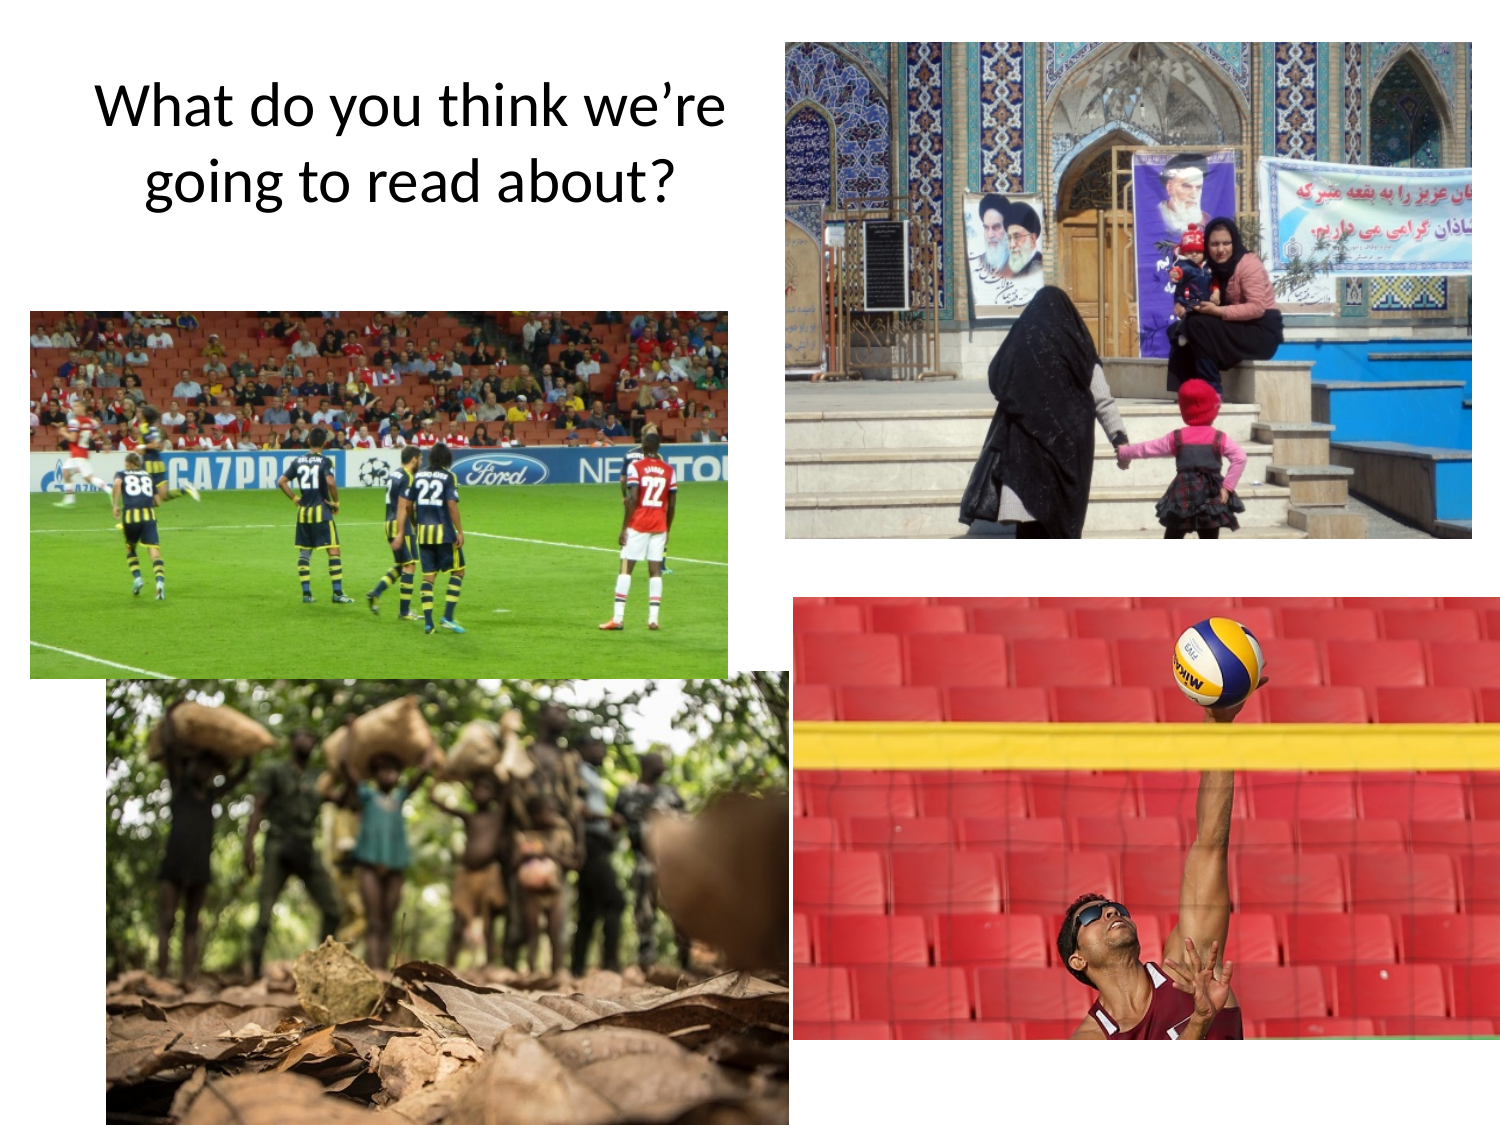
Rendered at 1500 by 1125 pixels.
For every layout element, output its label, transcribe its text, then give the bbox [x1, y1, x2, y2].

title What do you think we’re going to read about? [75, 45, 748, 233]
picture [792, 597, 1500, 1041]
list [785, 42, 1472, 540]
picture [30, 311, 789, 1125]
